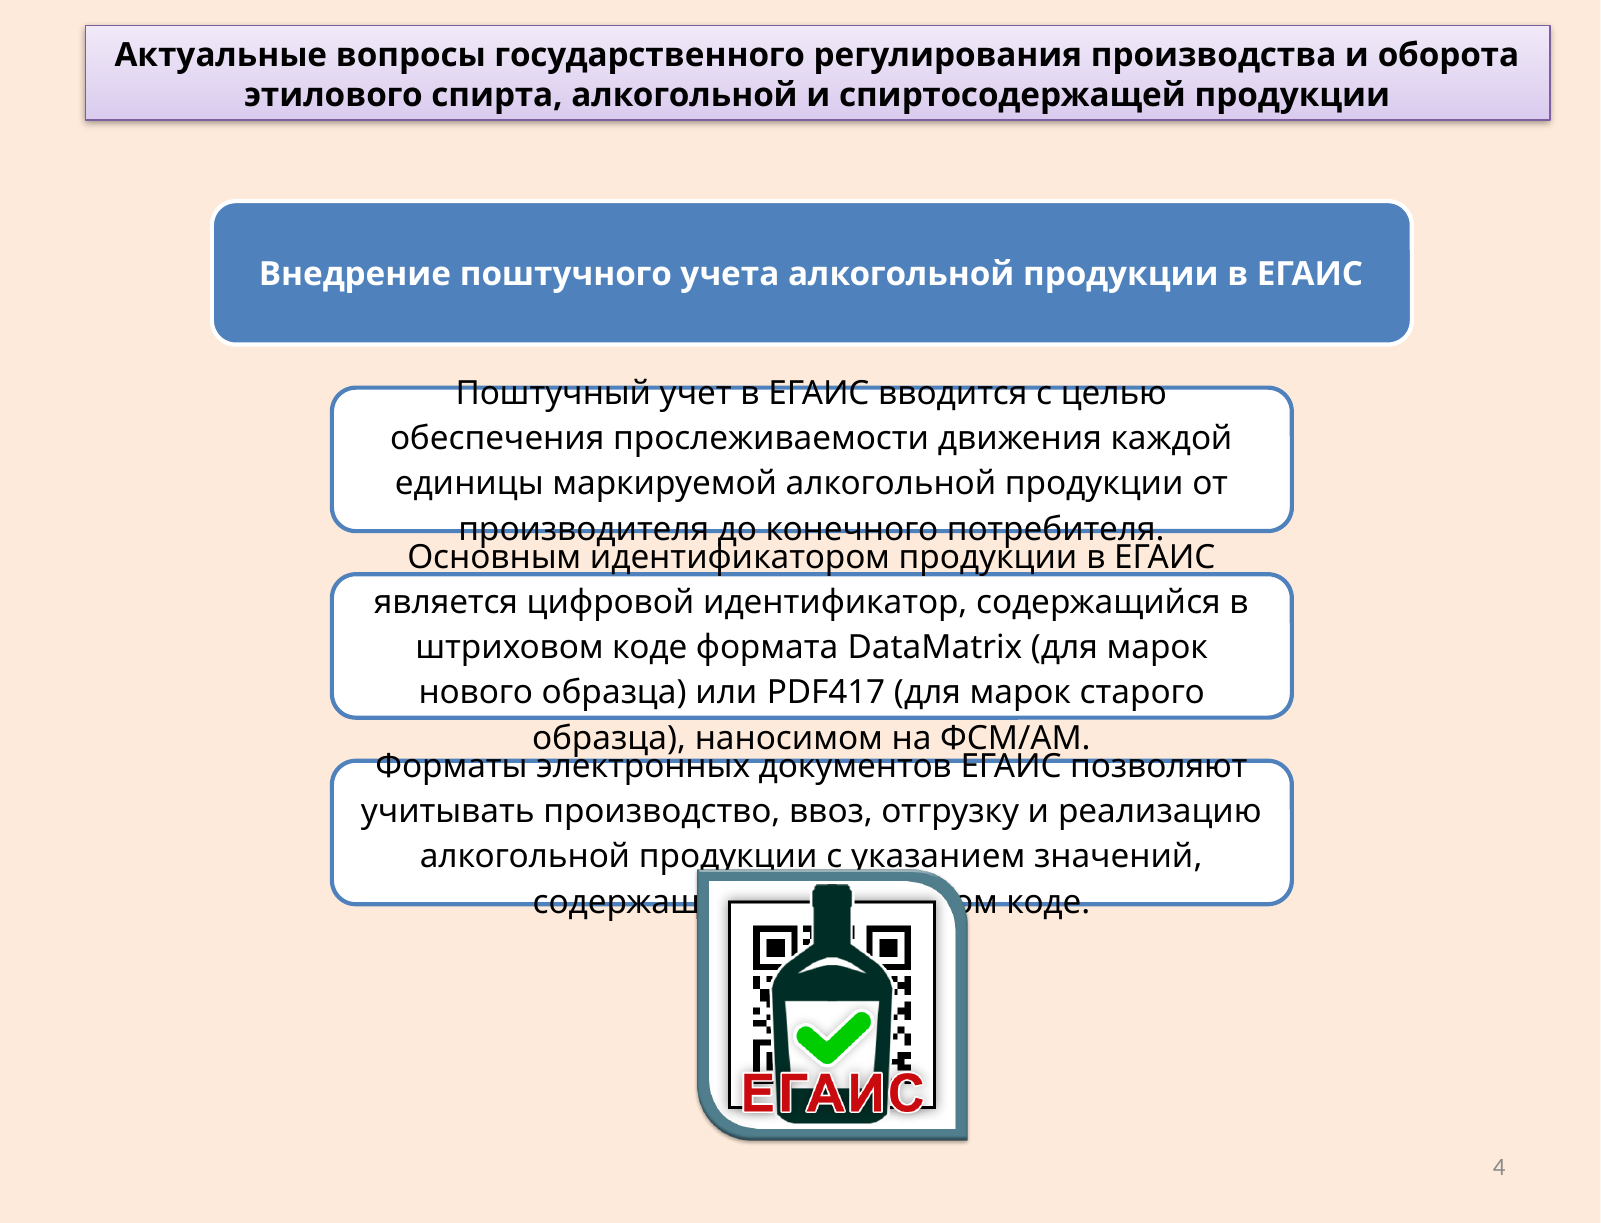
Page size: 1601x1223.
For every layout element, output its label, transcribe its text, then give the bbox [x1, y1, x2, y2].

text_box Актуальные вопросы государственного регулирования производства и оборота этилового спирта, алкогольной и спиртосодержащей продукции [85, 25, 1551, 121]
slide_number 4 [1147, 1133, 1521, 1199]
picture [682, 857, 981, 1156]
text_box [61, 200, 1563, 905]
